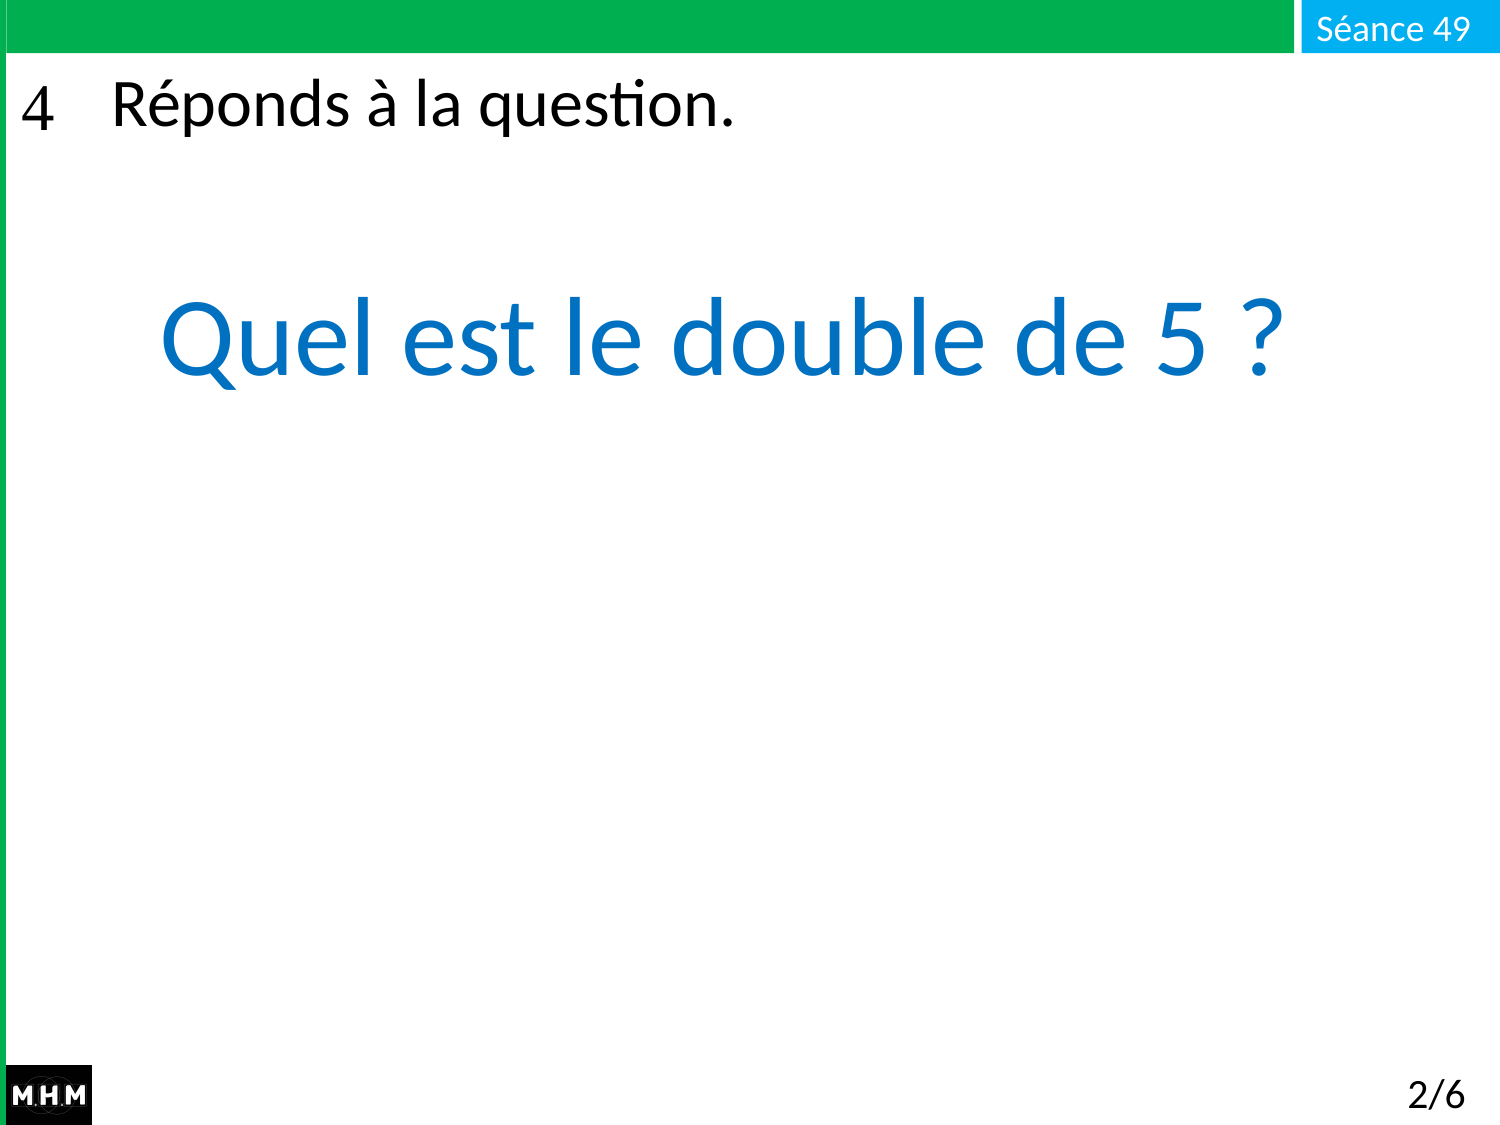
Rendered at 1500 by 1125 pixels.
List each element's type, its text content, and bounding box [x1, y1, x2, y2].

list 2/6 [1373, 1064, 1500, 1125]
title Réponds à la question. [96, 60, 1391, 150]
text_box Quel est le double de 5 ? [144, 255, 1391, 405]
picture [6, 1065, 92, 1125]
